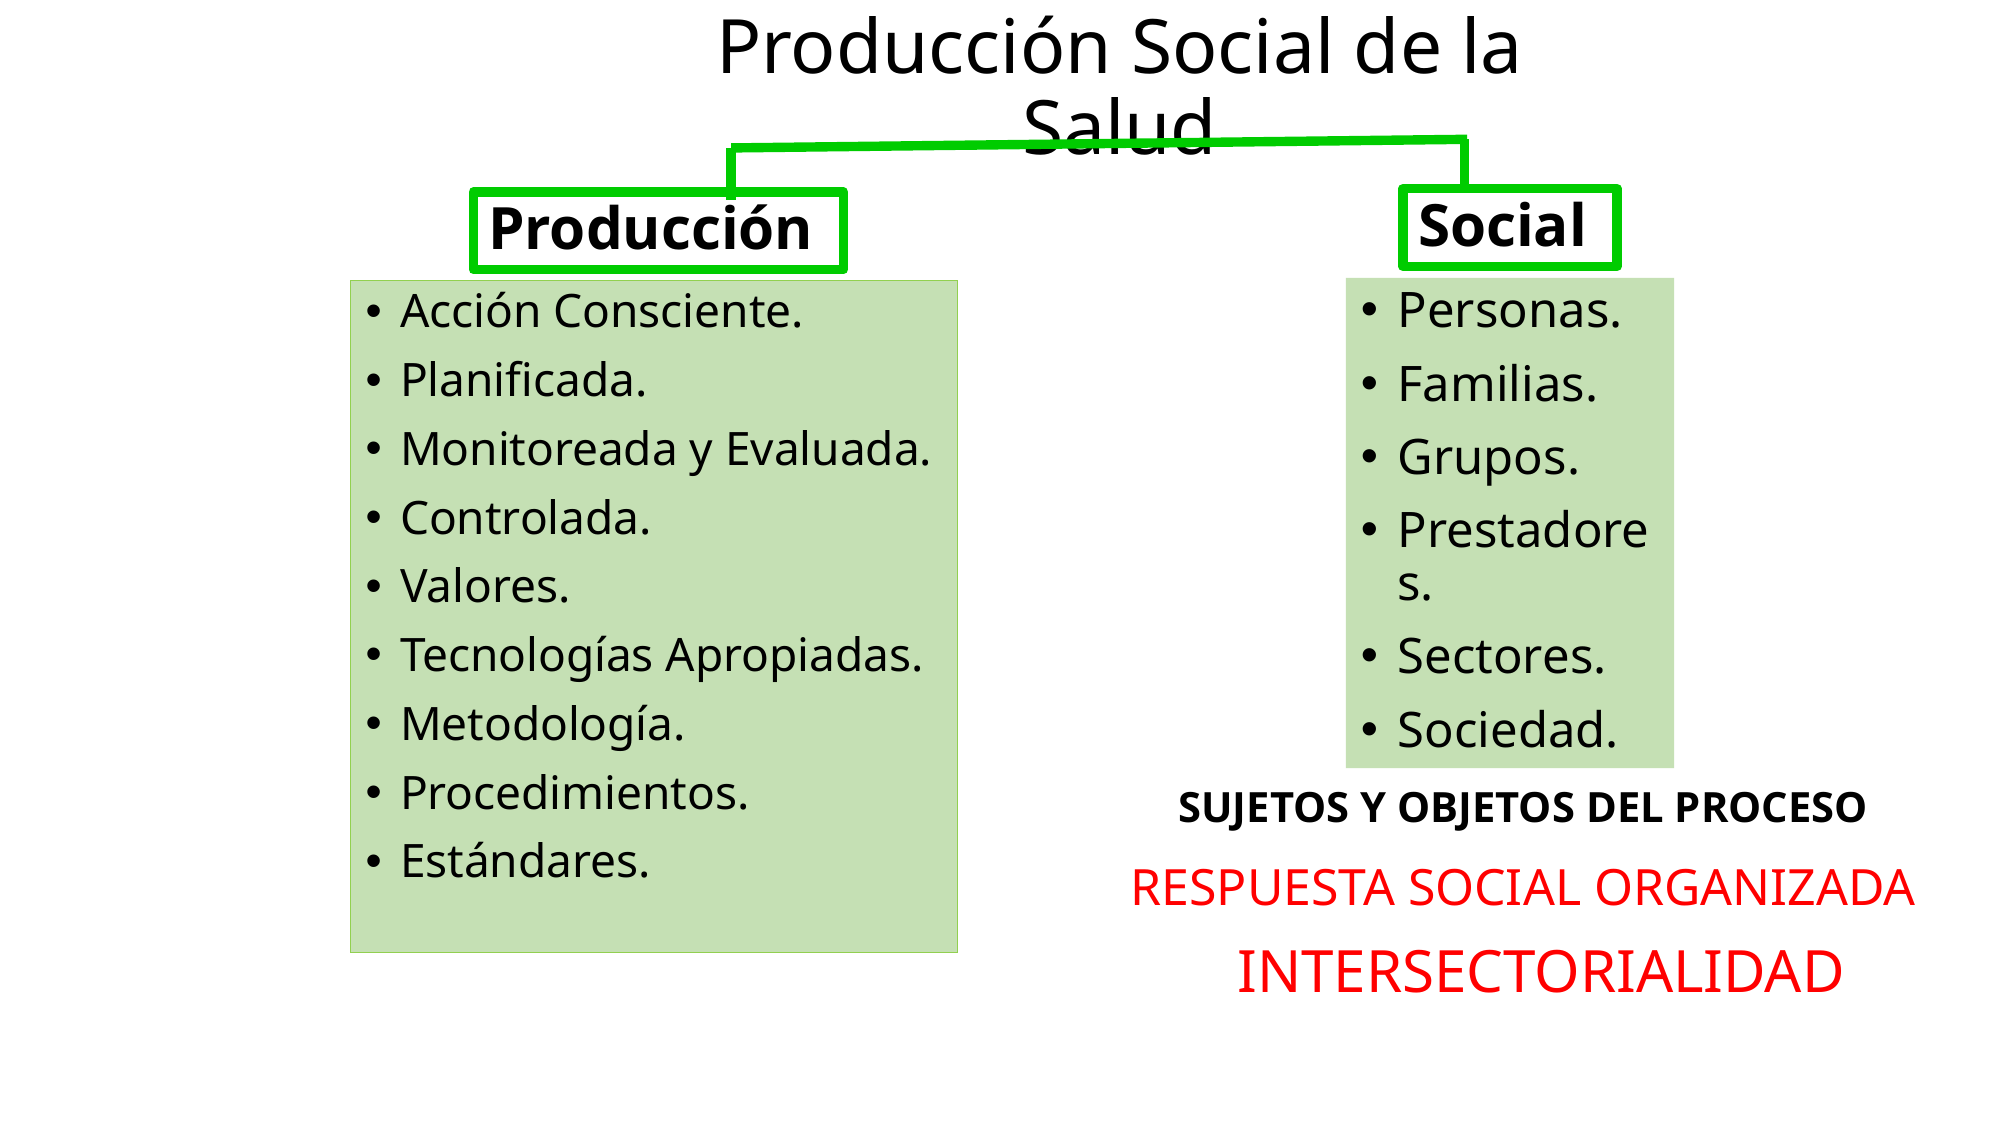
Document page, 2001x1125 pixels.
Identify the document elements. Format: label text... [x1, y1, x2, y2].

text_box SUJETOS Y OBJETOS DEL PROCESO [1163, 773, 1883, 839]
text_box RESPUESTA SOCIAL ORGANIZADA [1115, 847, 1931, 923]
text_box INTERSECTORIALIDAD [1222, 926, 1860, 1012]
title Producción Social de la Salud [658, 0, 1582, 139]
list Personas. Familias. Grupos. Prestadores. Sectores. Sociedad. [1345, 277, 1675, 769]
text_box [500, 139, 1606, 271]
list Acción Consciente. Planificada. Monitoreada y Evaluada. Controlada. Valores. Tecnologías Apropiadas. Metodología. Procedimientos. Estándares. [350, 280, 958, 953]
